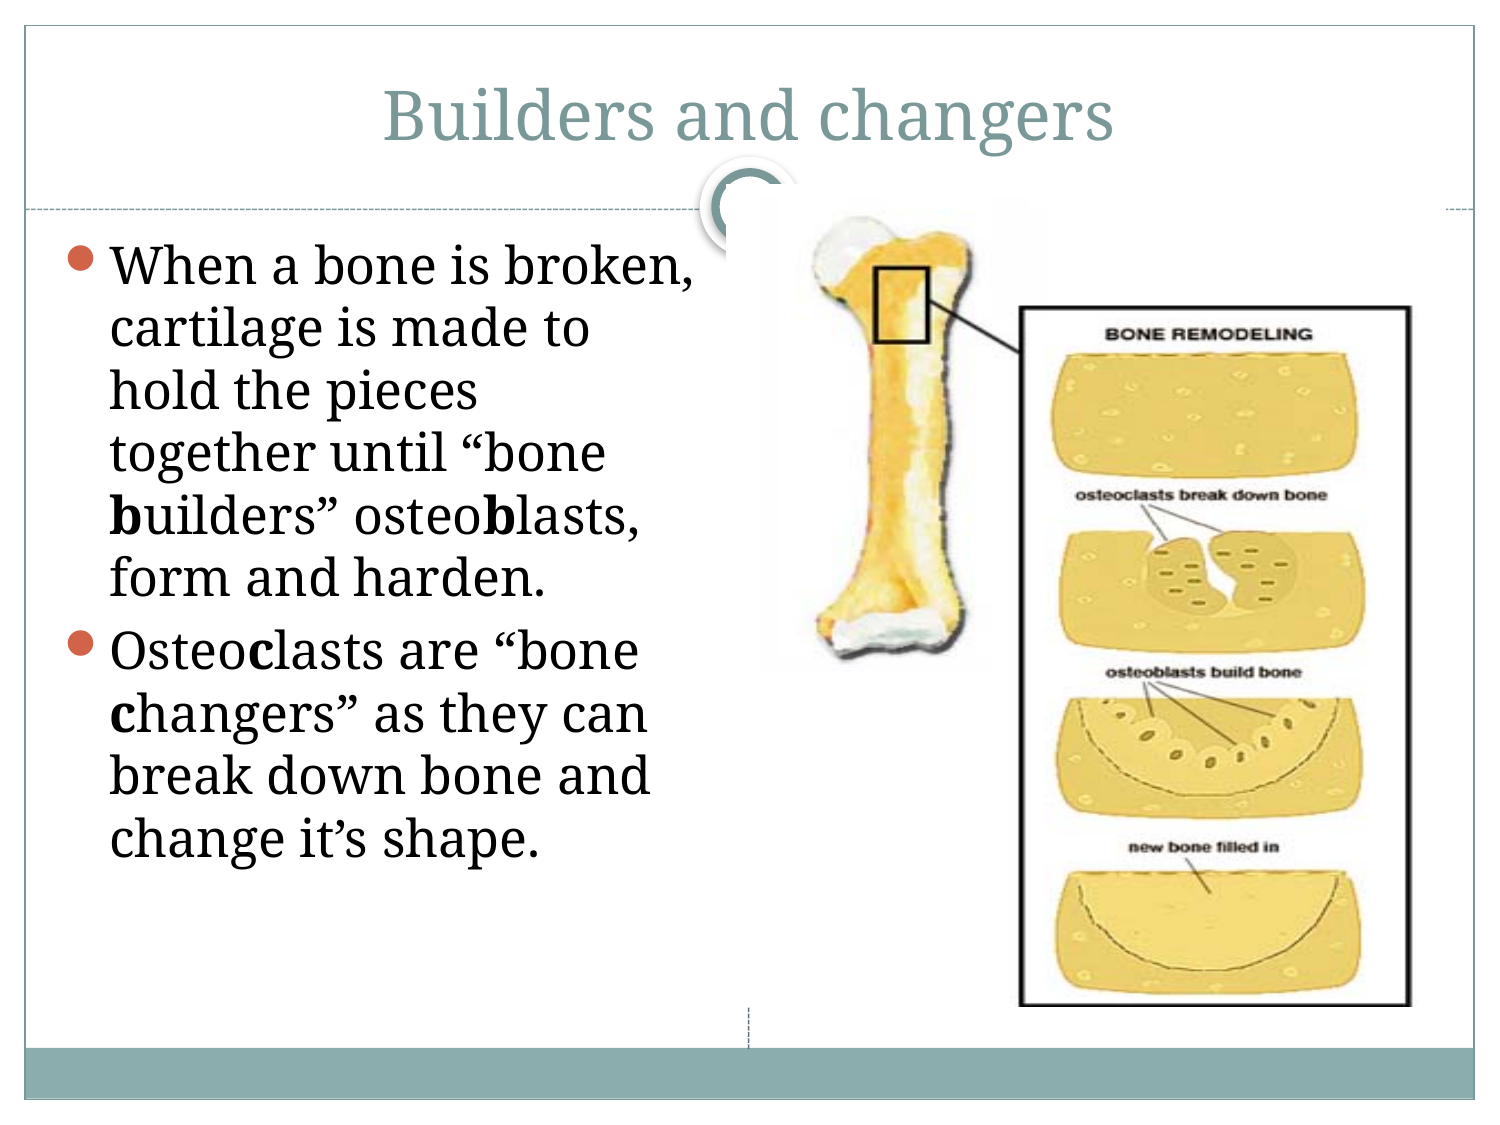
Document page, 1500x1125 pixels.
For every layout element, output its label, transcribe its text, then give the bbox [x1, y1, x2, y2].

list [726, 184, 1446, 1007]
title Builders and changers [49, 37, 1450, 162]
list When a bone is broken, cartilage is made to hold the pieces together until “bone builders” osteoblasts, form and harden. Osteoclasts are “bone changers” as they can break down bone and change it’s shape. [49, 224, 712, 993]
